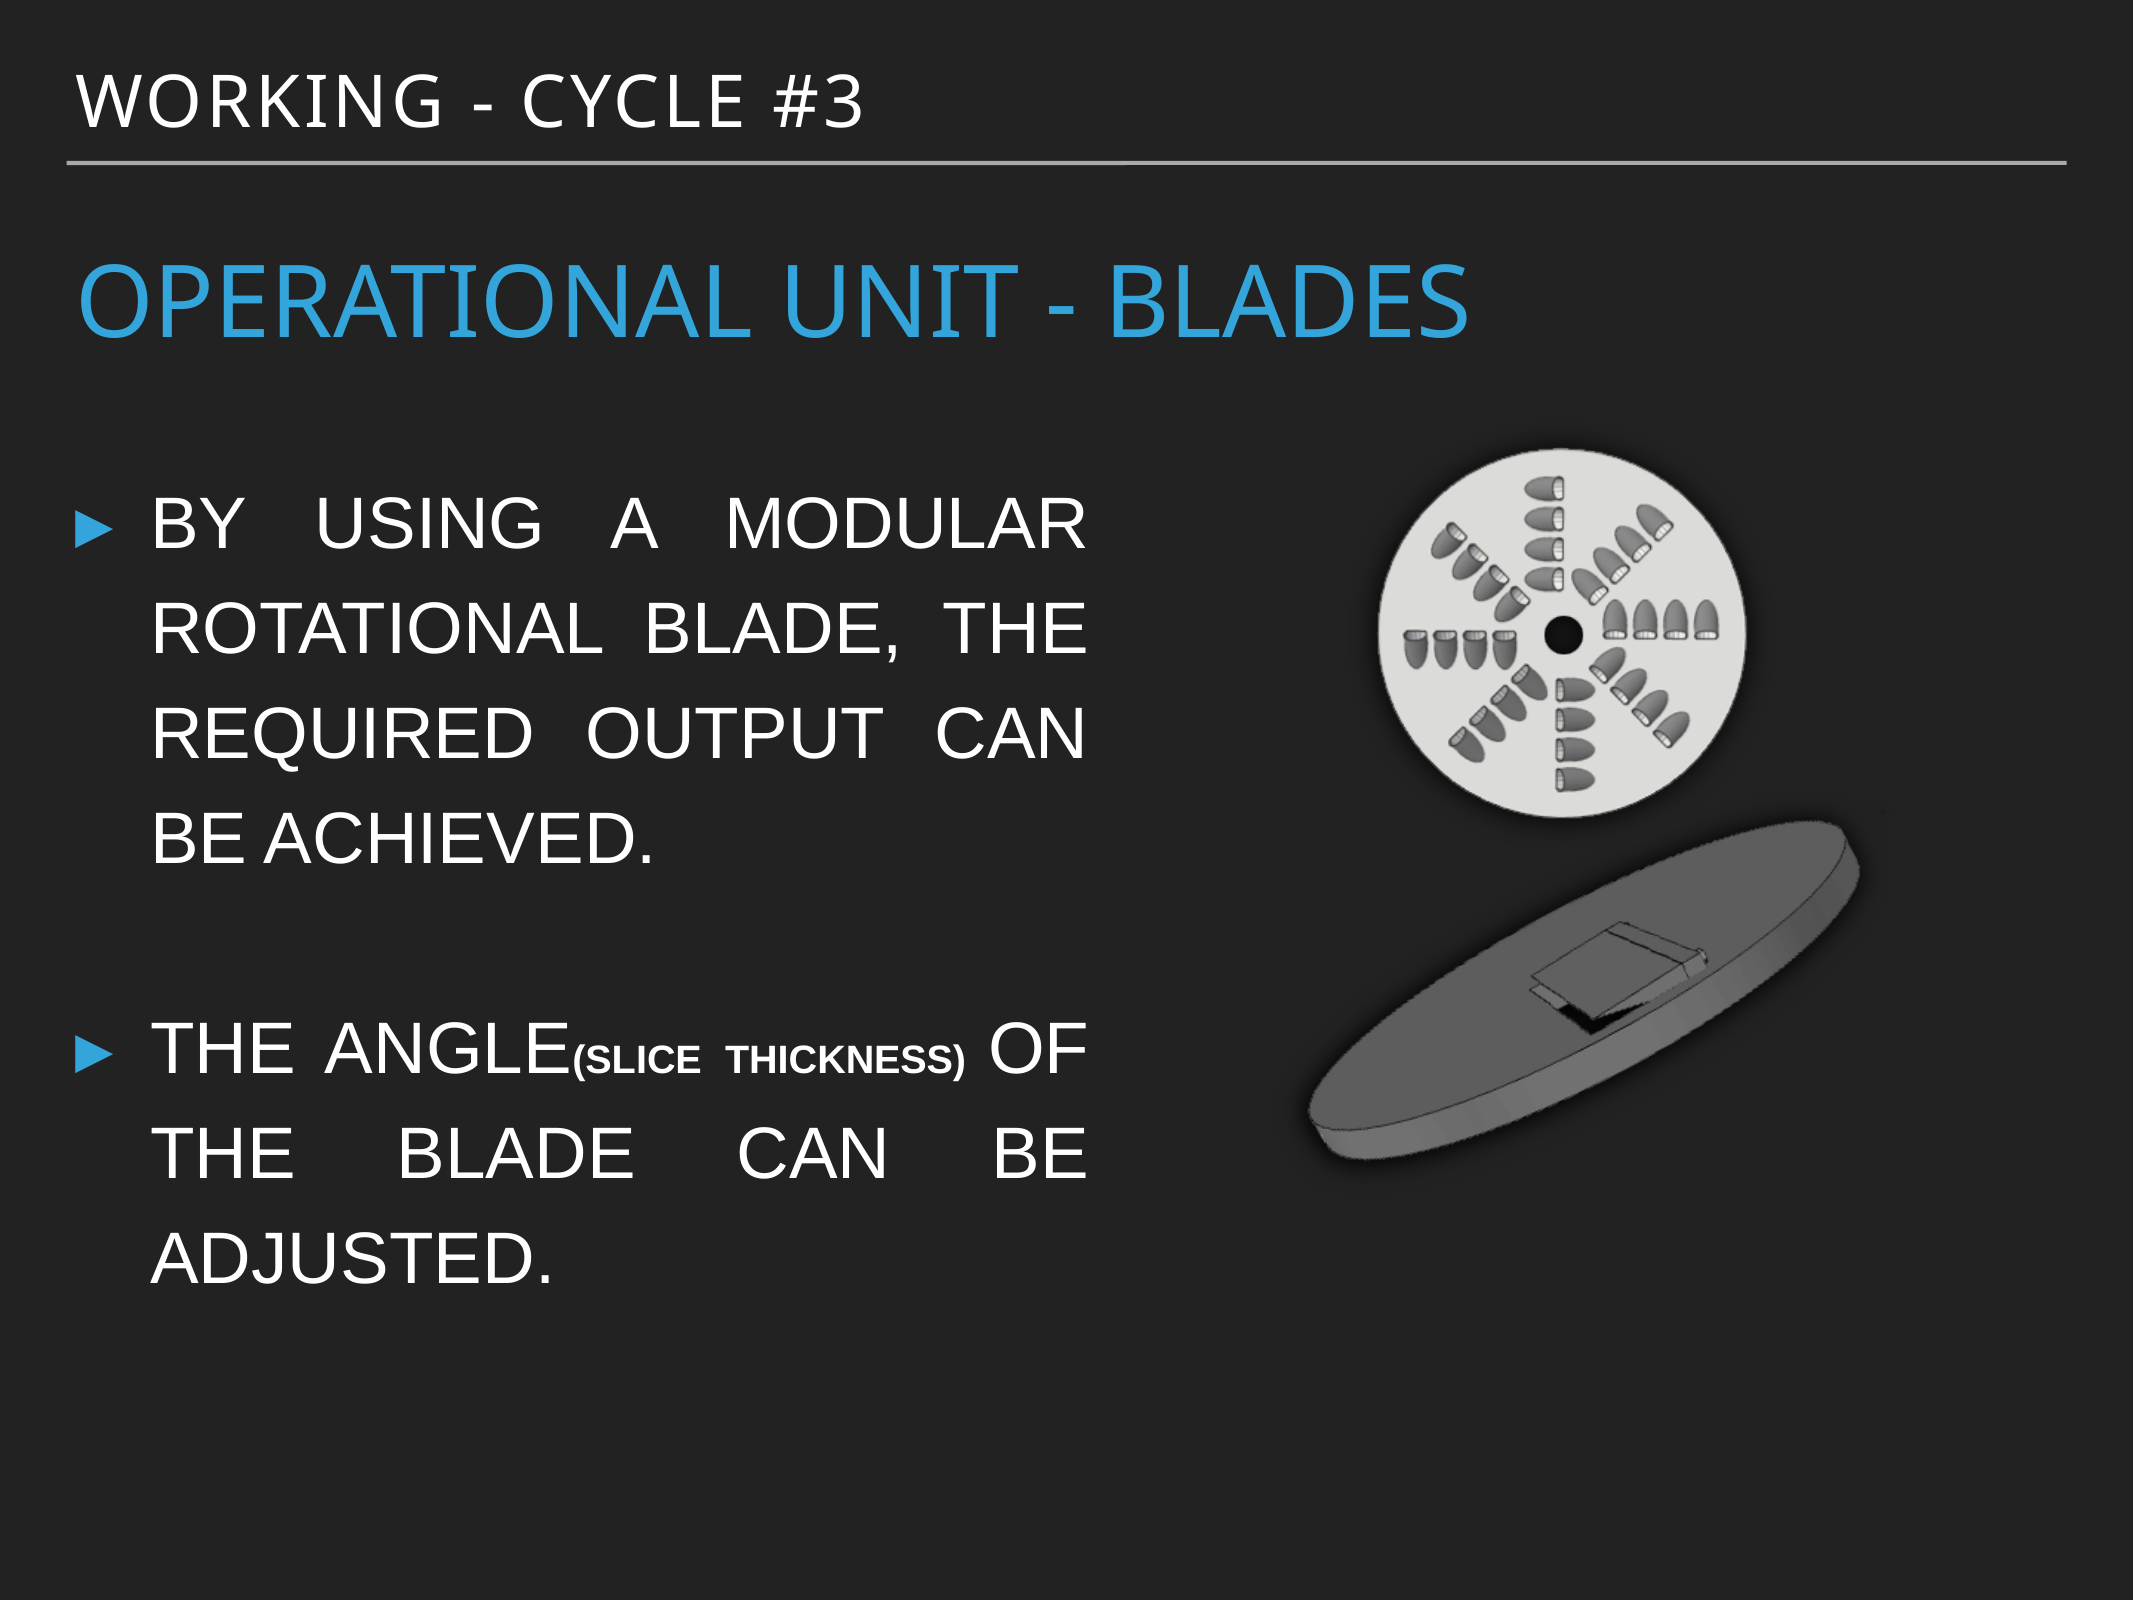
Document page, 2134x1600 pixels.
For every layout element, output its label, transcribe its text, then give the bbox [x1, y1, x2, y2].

title OPERATIONAL UNIT - BLADES [66, 251, 513, 372]
list BY USING A MODULAR ROTATIONAL BLADE, THE REQUIRED OUTPUT CAN BE ACHIEVED. THE ANGLE(SLICE THICKNESS) OF THE BLADE CAN BE ADJUSTED. [66, 449, 1099, 1474]
picture [539, 29, 2134, 1219]
list Working - Cycle #3 [66, 47, 514, 151]
